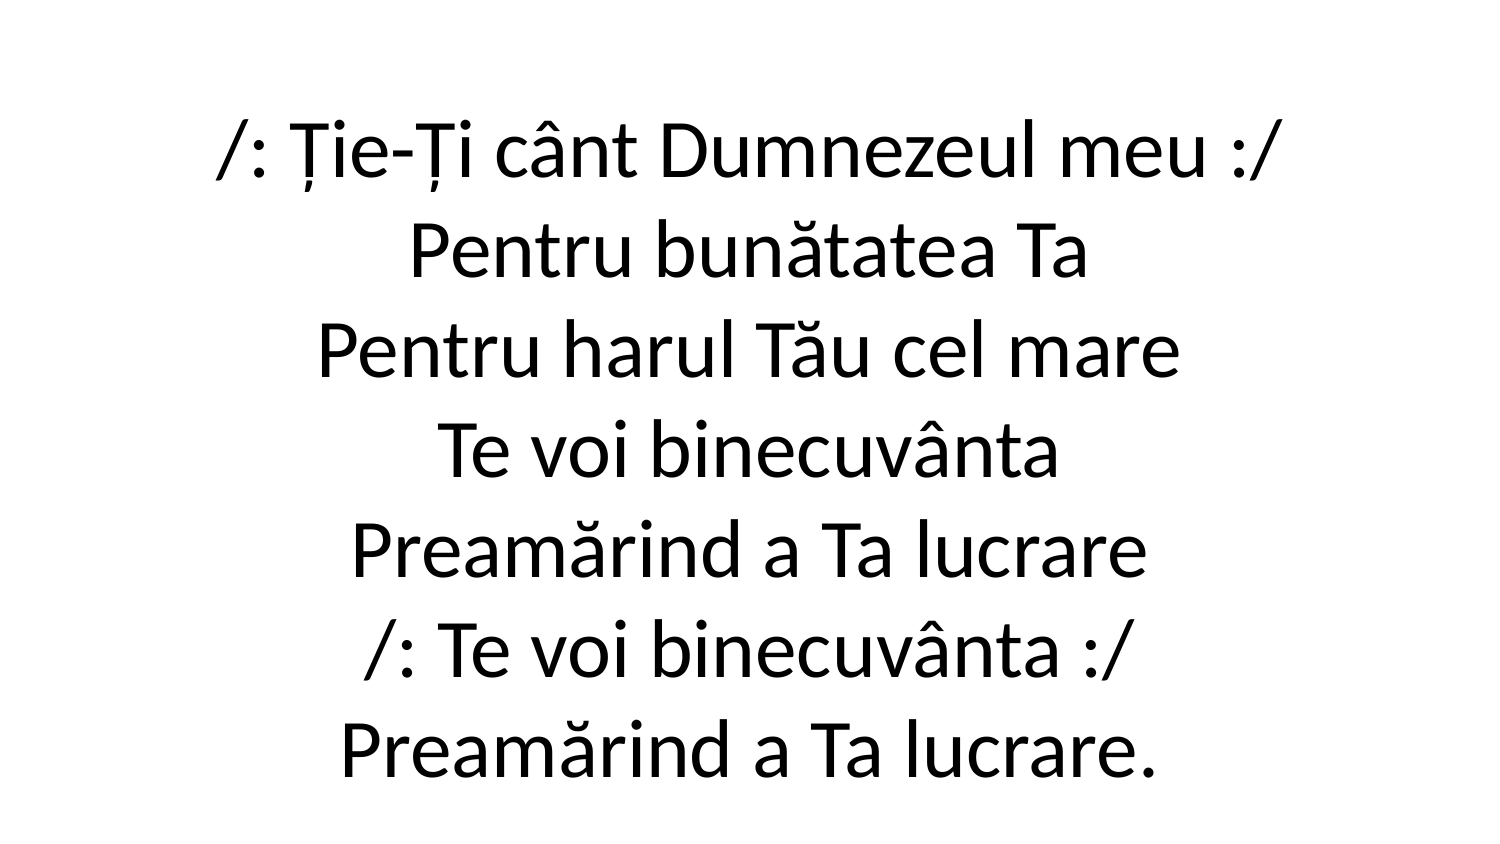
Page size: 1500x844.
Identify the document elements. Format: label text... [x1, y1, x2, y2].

text_box /: Ție-Ți cânt Dumnezeul meu :/ Pentru bunătatea Ta Pentru harul Tău cel mare Te voi binecuvânta Preamărind a Ta lucrare /: Te voi binecuvânta :/ Preamărind a Ta lucrare. [201, 42, 1299, 802]
